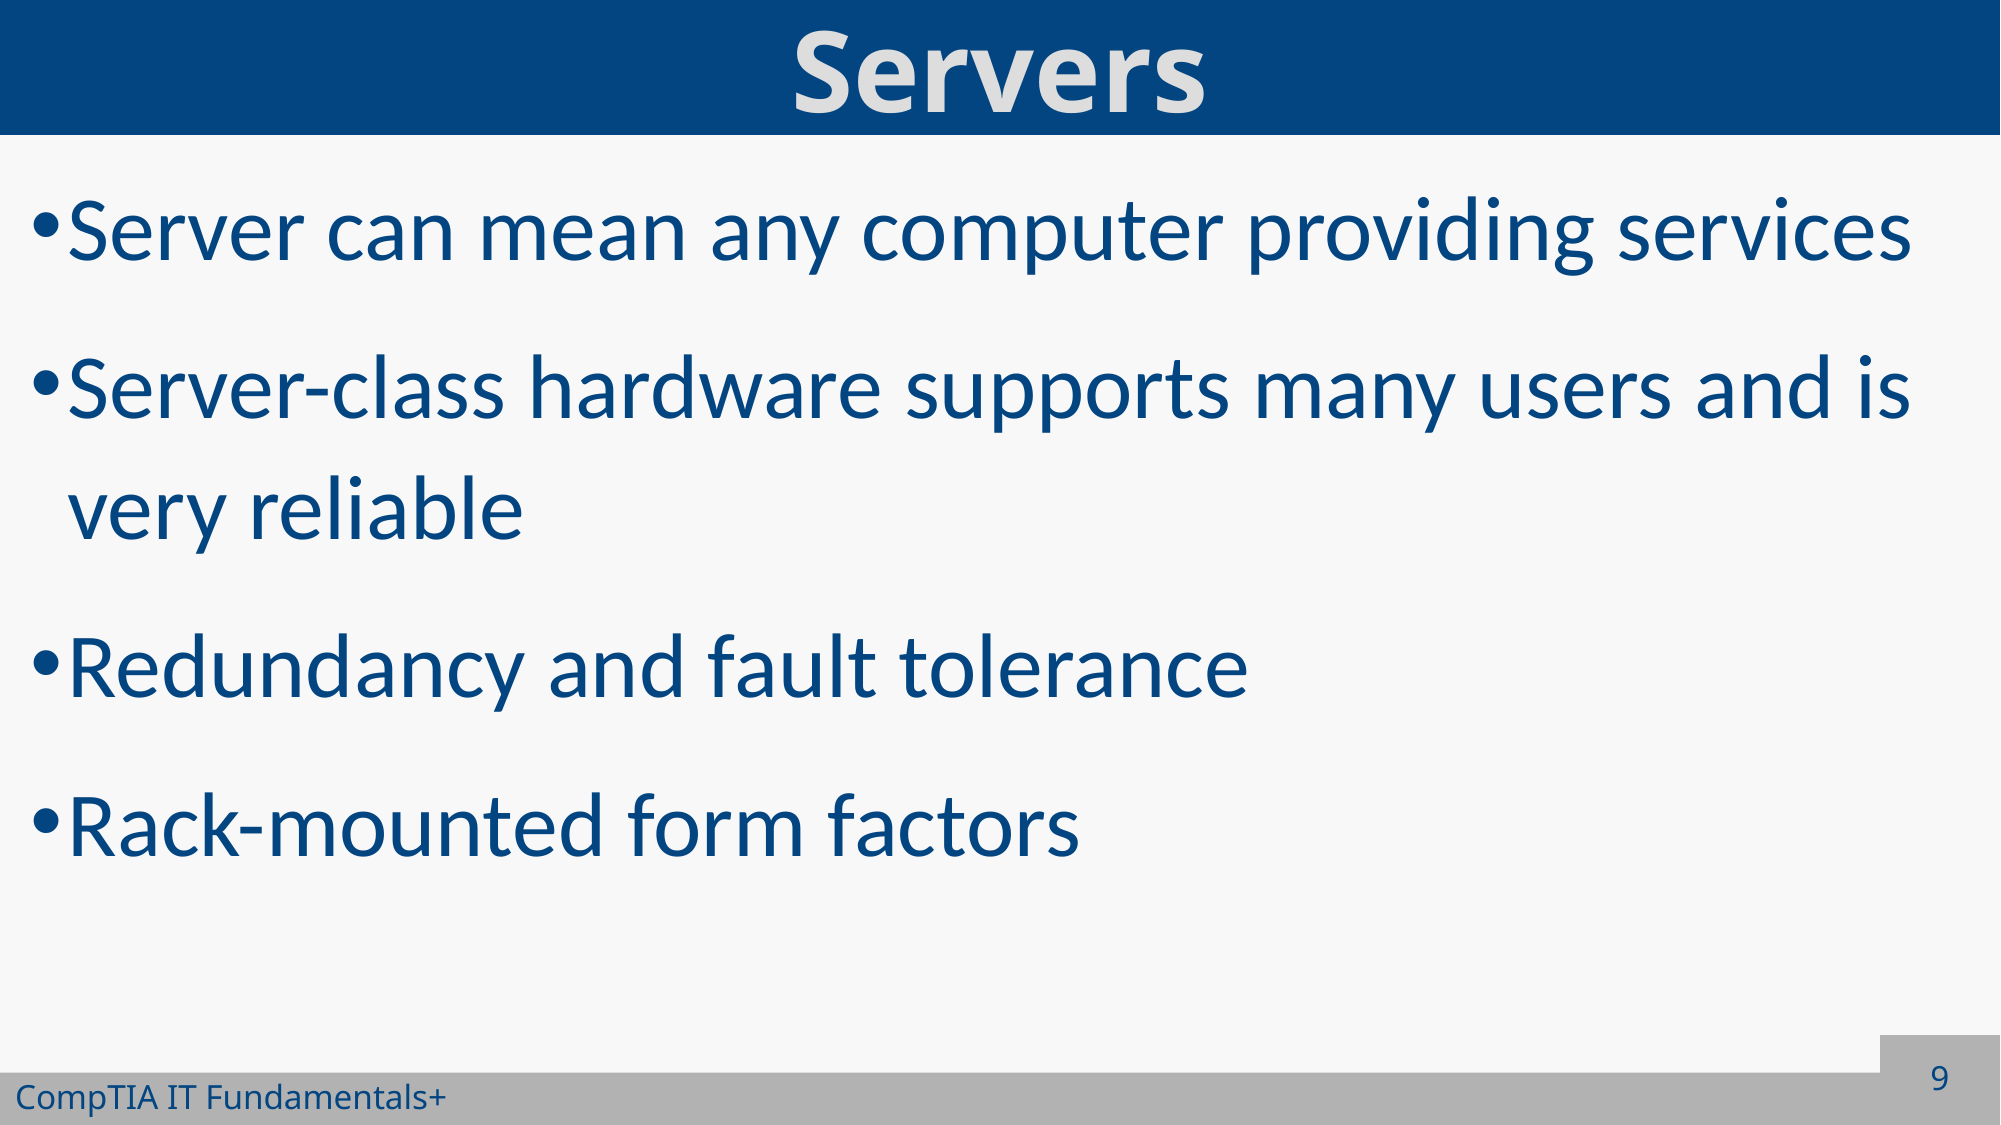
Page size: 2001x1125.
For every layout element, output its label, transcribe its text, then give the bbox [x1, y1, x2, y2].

list Server can mean any computer providing services Server-class hardware supports many users and is very reliable Redundancy and fault tolerance Rack-mounted form factors [15, 149, 1980, 1065]
title Servers [0, 0, 2000, 135]
footer CompTIA IT Fundamentals+ [0, 1072, 1880, 1125]
slide_number 9 [1880, 1035, 2000, 1125]
